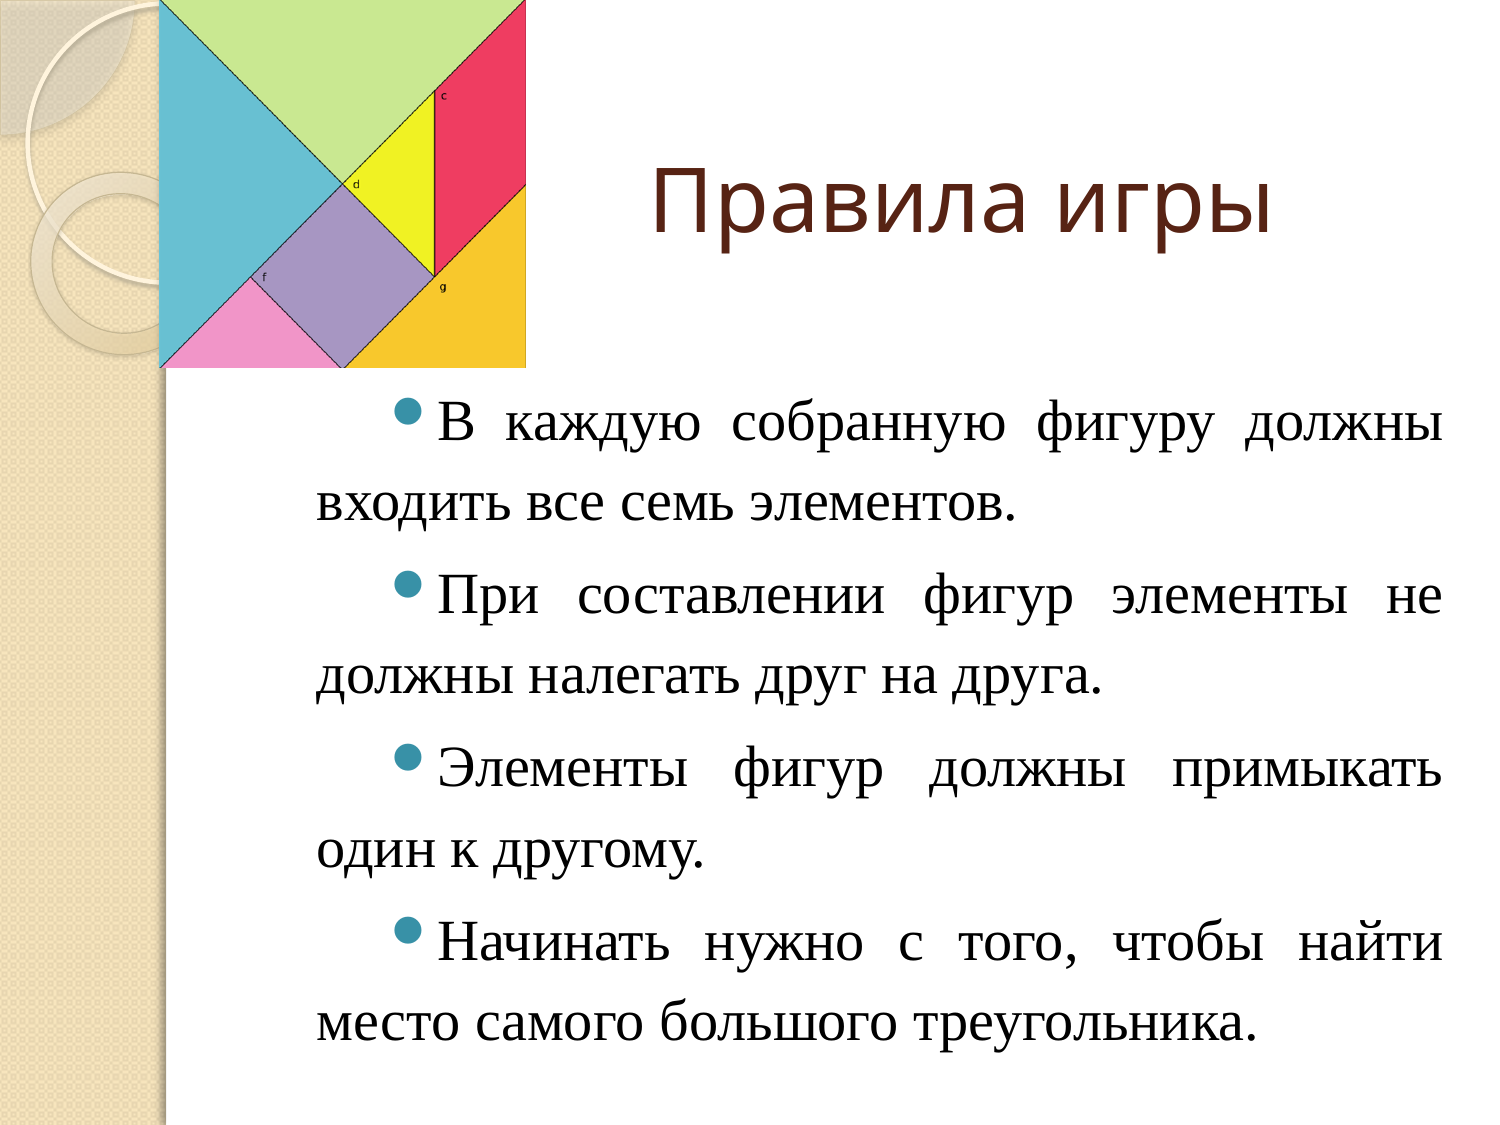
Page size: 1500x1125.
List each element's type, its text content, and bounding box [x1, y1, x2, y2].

list В каждую собранную фигуру должны входить все семь элементов. При составлении фигур элементы не должны налегать друг на друга. Элементы фигур должны примыкать один к другому. Начинать нужно с того, чтобы найти место самого большого треугольника. [242, 364, 1459, 1125]
picture [159, 0, 526, 368]
title Правила игры [534, 103, 1500, 291]
